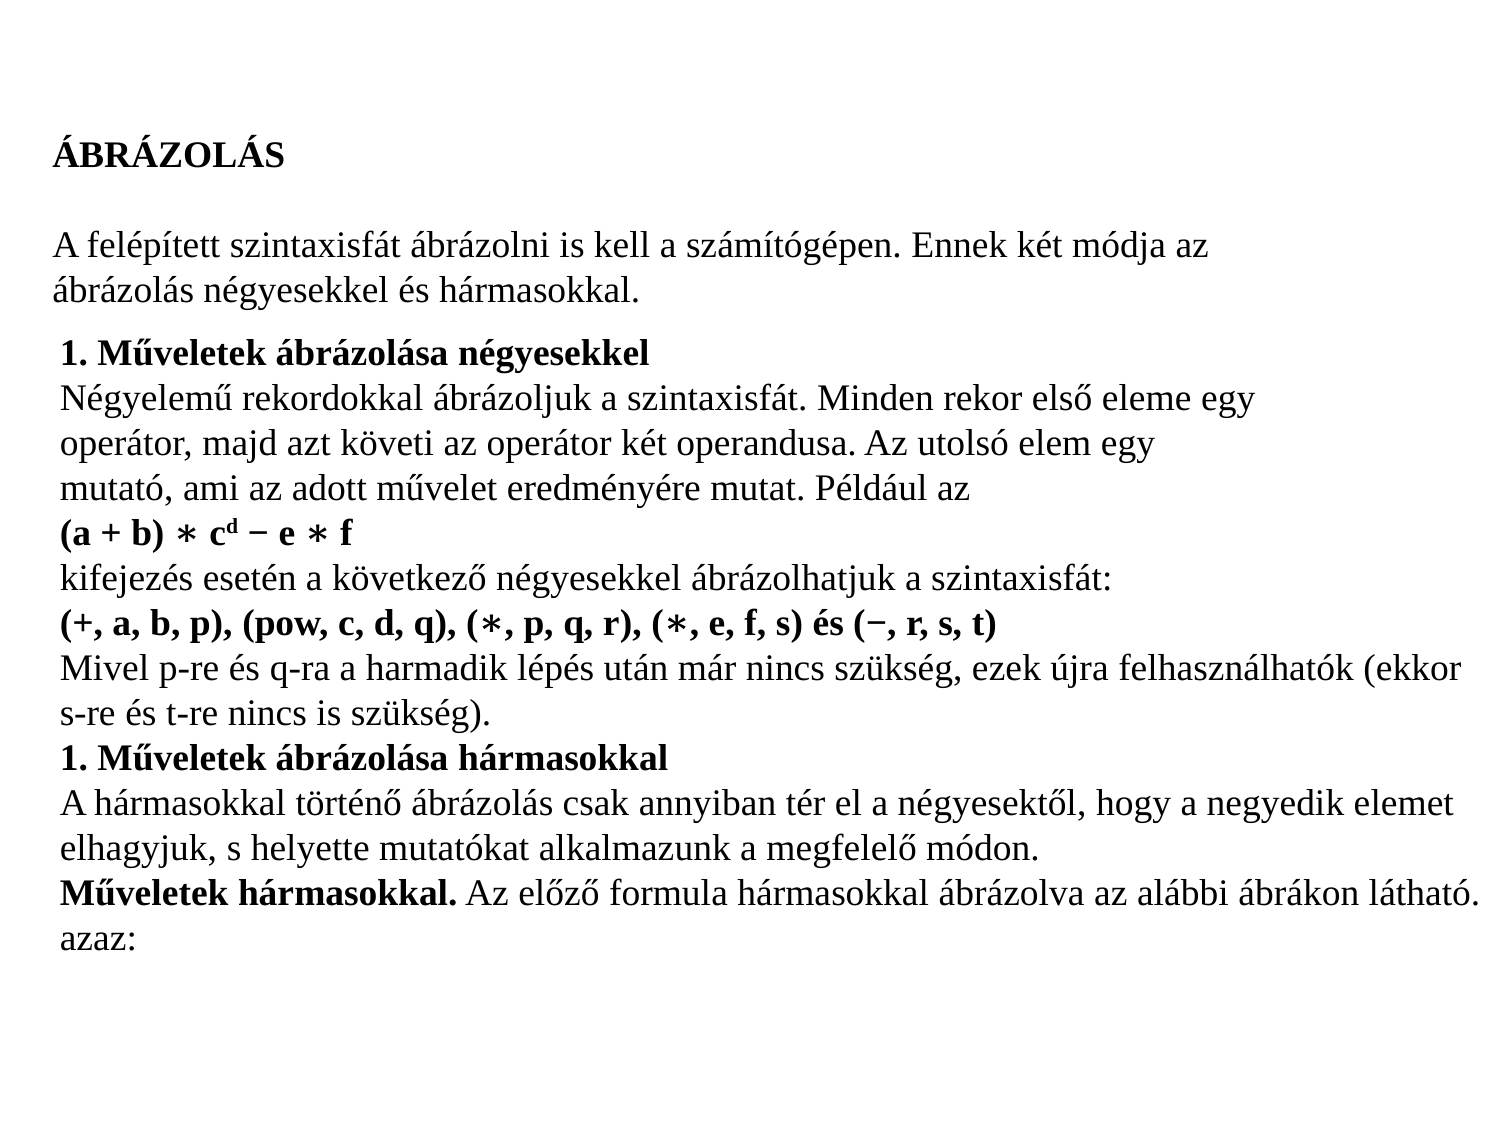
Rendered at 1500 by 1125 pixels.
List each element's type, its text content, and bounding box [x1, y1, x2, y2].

text_box 1. Műveletek ábrázolása négyesekkel Négyelemű rekordokkal ábrázoljuk a szintaxisfát. Minden rekor első eleme egy operátor, majd azt követi az operátor két operandusa. Az utolsó elem egy mutató, ami az adott művelet eredményére mutat. Például az (a + b) ∗ cd − e ∗ f kifejezés esetén a következő négyesekkel ábrázolhatjuk a szintaxisfát: (+, a, b, p), (pow, c, d, q), (∗, p, q, r), (∗, e, f, s) és (−, r, s, t) Mivel p-re és q-ra a harmadik lépés után már nincs szükség, ezek újra felhasználhatók (ekkor s-re és t-re nincs is szükség). 1. Műveletek ábrázolása hármasokkal A hármasokkal történő ábrázolás csak annyiban tér el a négyesektől, hogy a negyedik elemet elhagyjuk, s helyette mutatókat alkalmazunk a megfelelő módon. Műveletek hármasokkal. Az előző formula hármasokkal ábrázolva az alábbi ábrákon látható. azaz: [44, 320, 1498, 966]
text_box ÁBRÁZOLÁS A felépített szintaxisfát ábrázolni is kell a számítógépen. Ennek két módja az ábrázolás négyesekkel és hármasokkal. [37, 2, 1226, 318]
